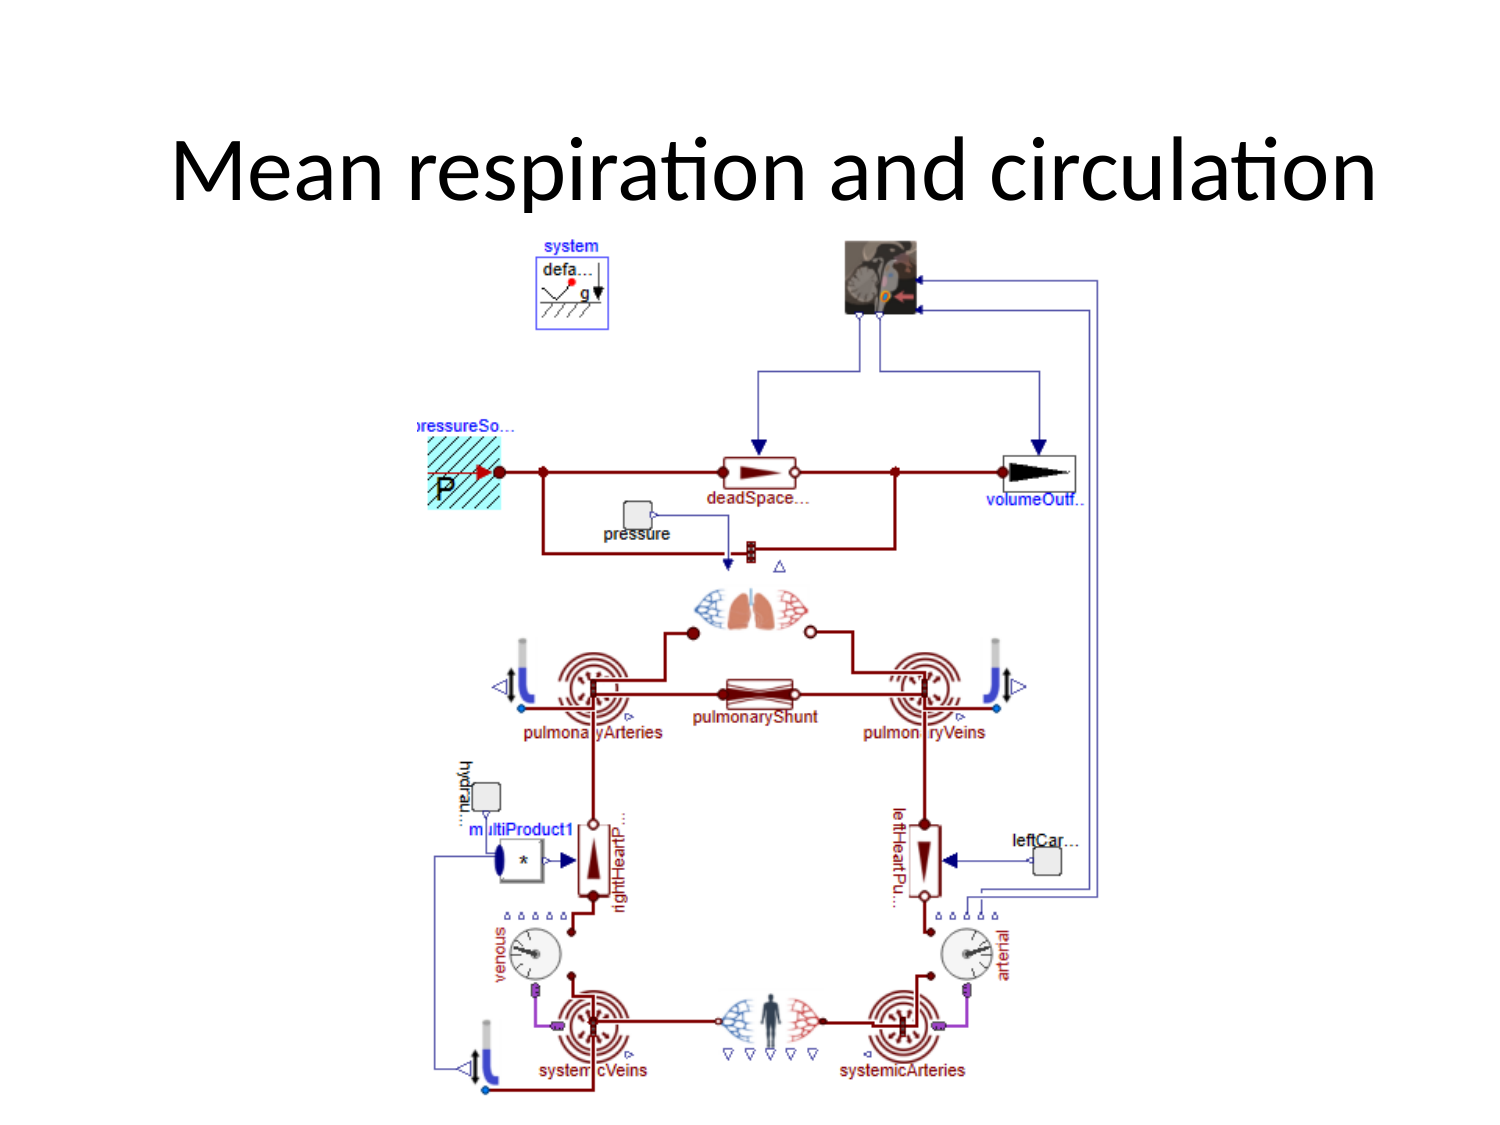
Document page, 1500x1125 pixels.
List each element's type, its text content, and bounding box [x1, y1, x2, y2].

text_box Mean respiration and circulation [99, 70, 1450, 258]
picture [416, 213, 1115, 1114]
